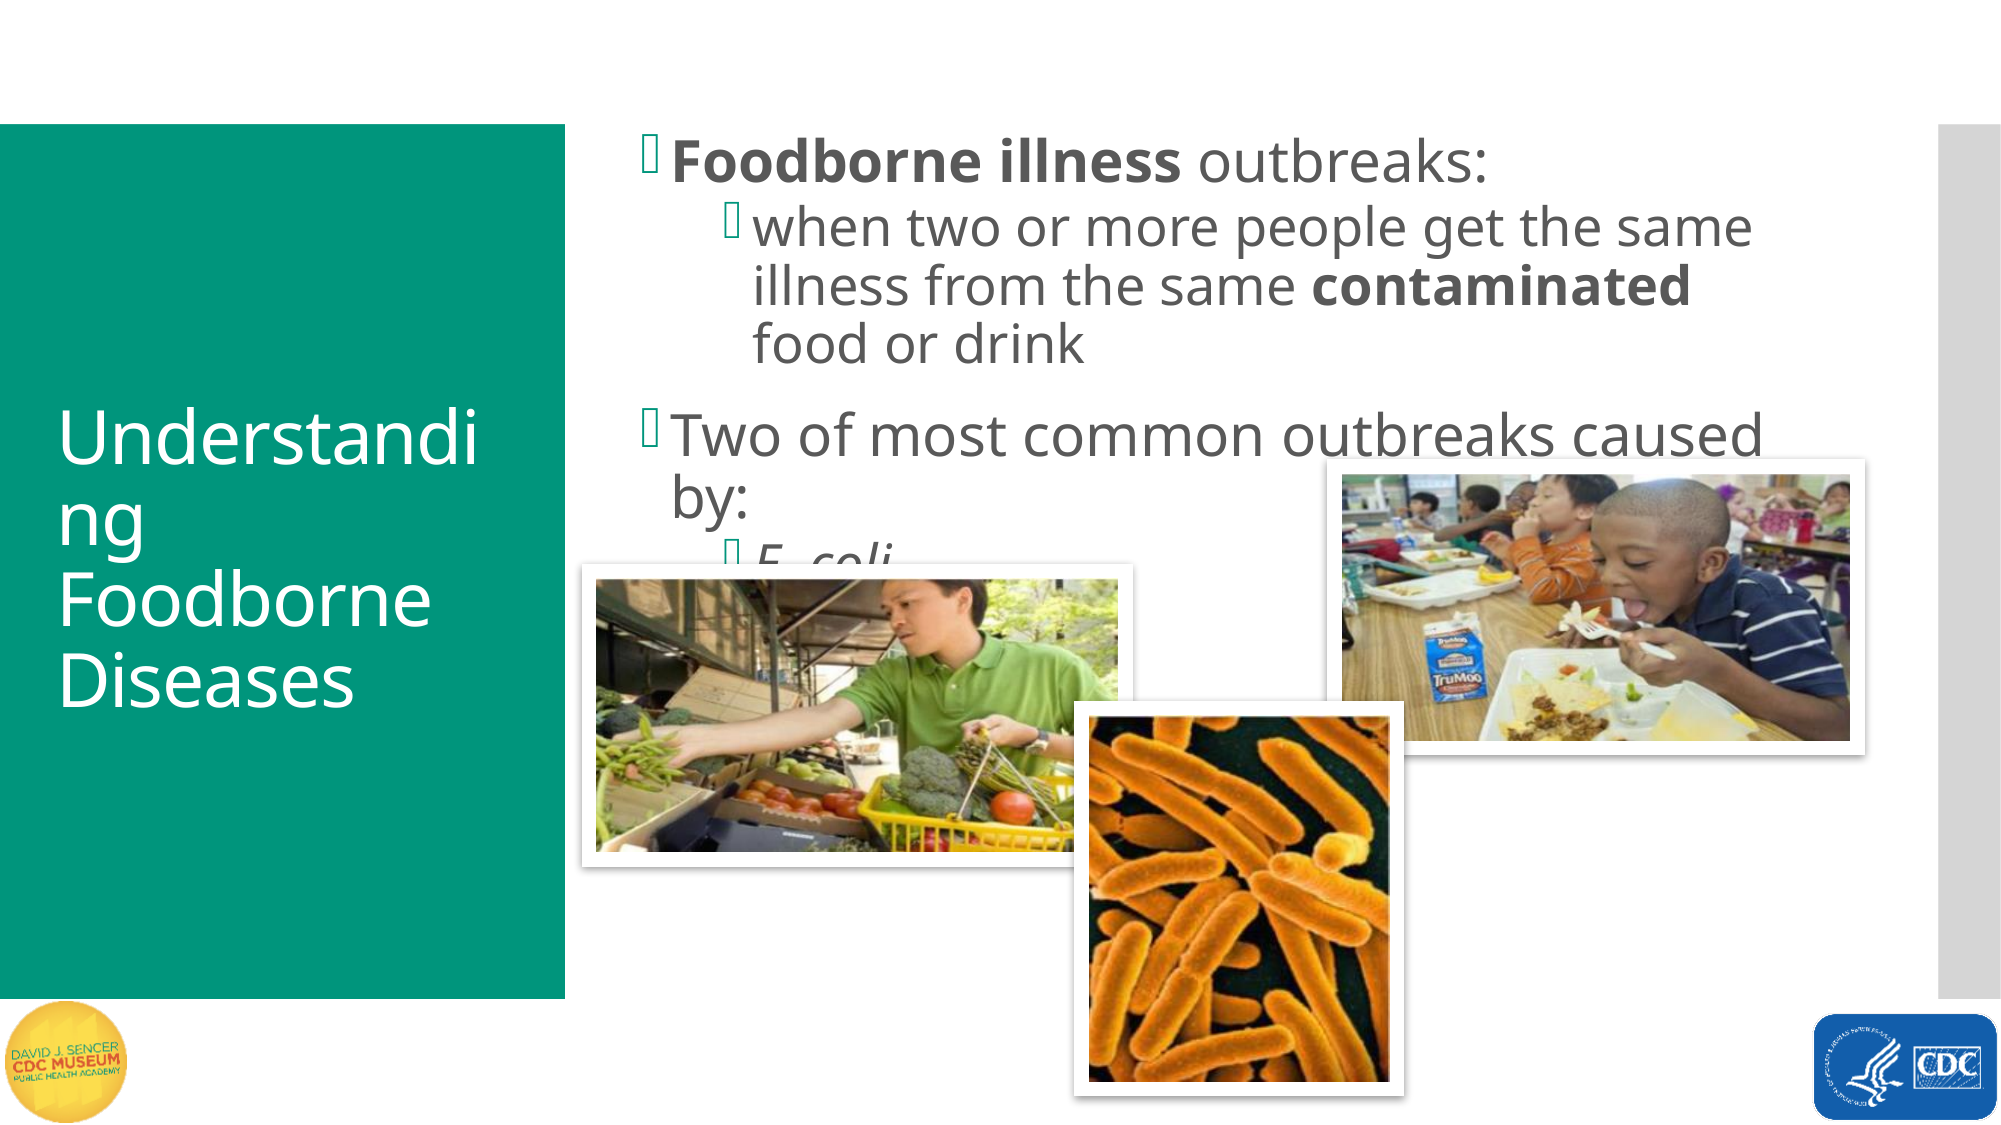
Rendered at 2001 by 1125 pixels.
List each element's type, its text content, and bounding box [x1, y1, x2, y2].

text_box [0, 124, 566, 1000]
text_box [1937, 124, 2000, 1000]
picture [4, 1001, 127, 1123]
list Foodborne illness outbreaks: when two or more people get the same illness from the same contaminated food or drink Two of most common outbreaks caused by: E. coli Salmonella [625, 124, 1821, 698]
picture [1801, 1006, 2000, 1125]
title Understanding Foodborne Diseases [41, 184, 525, 940]
picture [596, 473, 1851, 1082]
